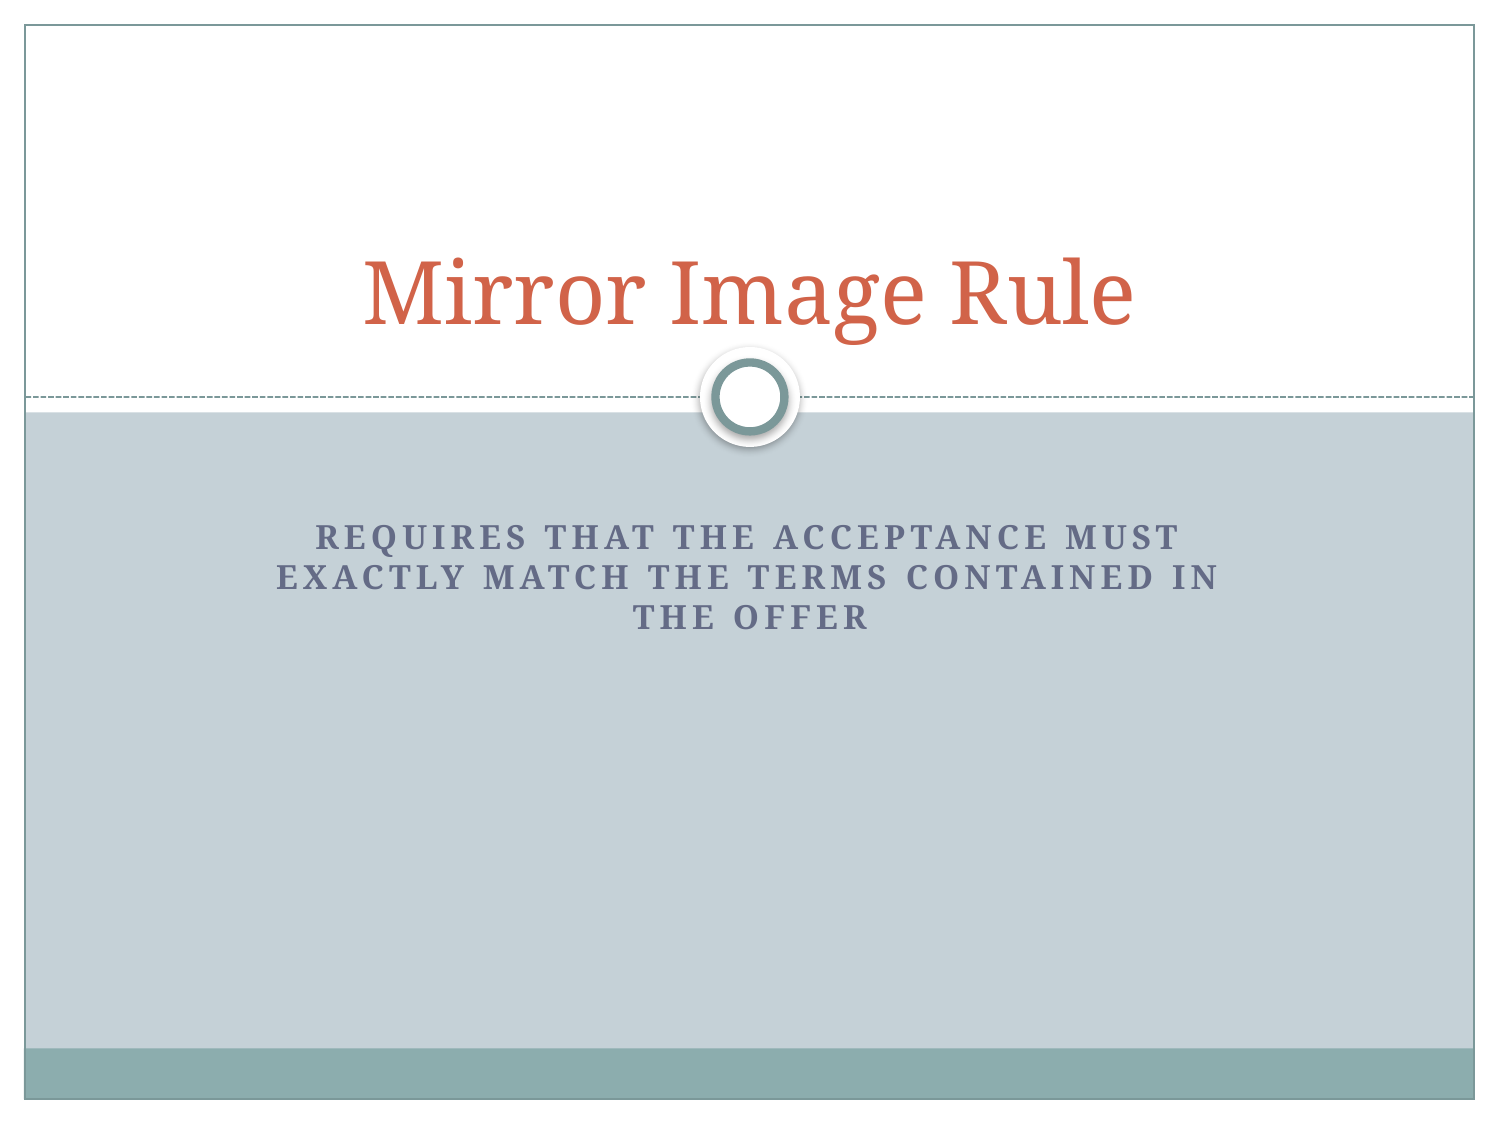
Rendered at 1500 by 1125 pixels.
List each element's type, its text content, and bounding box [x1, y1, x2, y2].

subtitle Requires that the acceptance must exactly match the terms contained in the offer [225, 462, 1275, 750]
title Mirror Image Rule [112, 62, 1388, 350]
